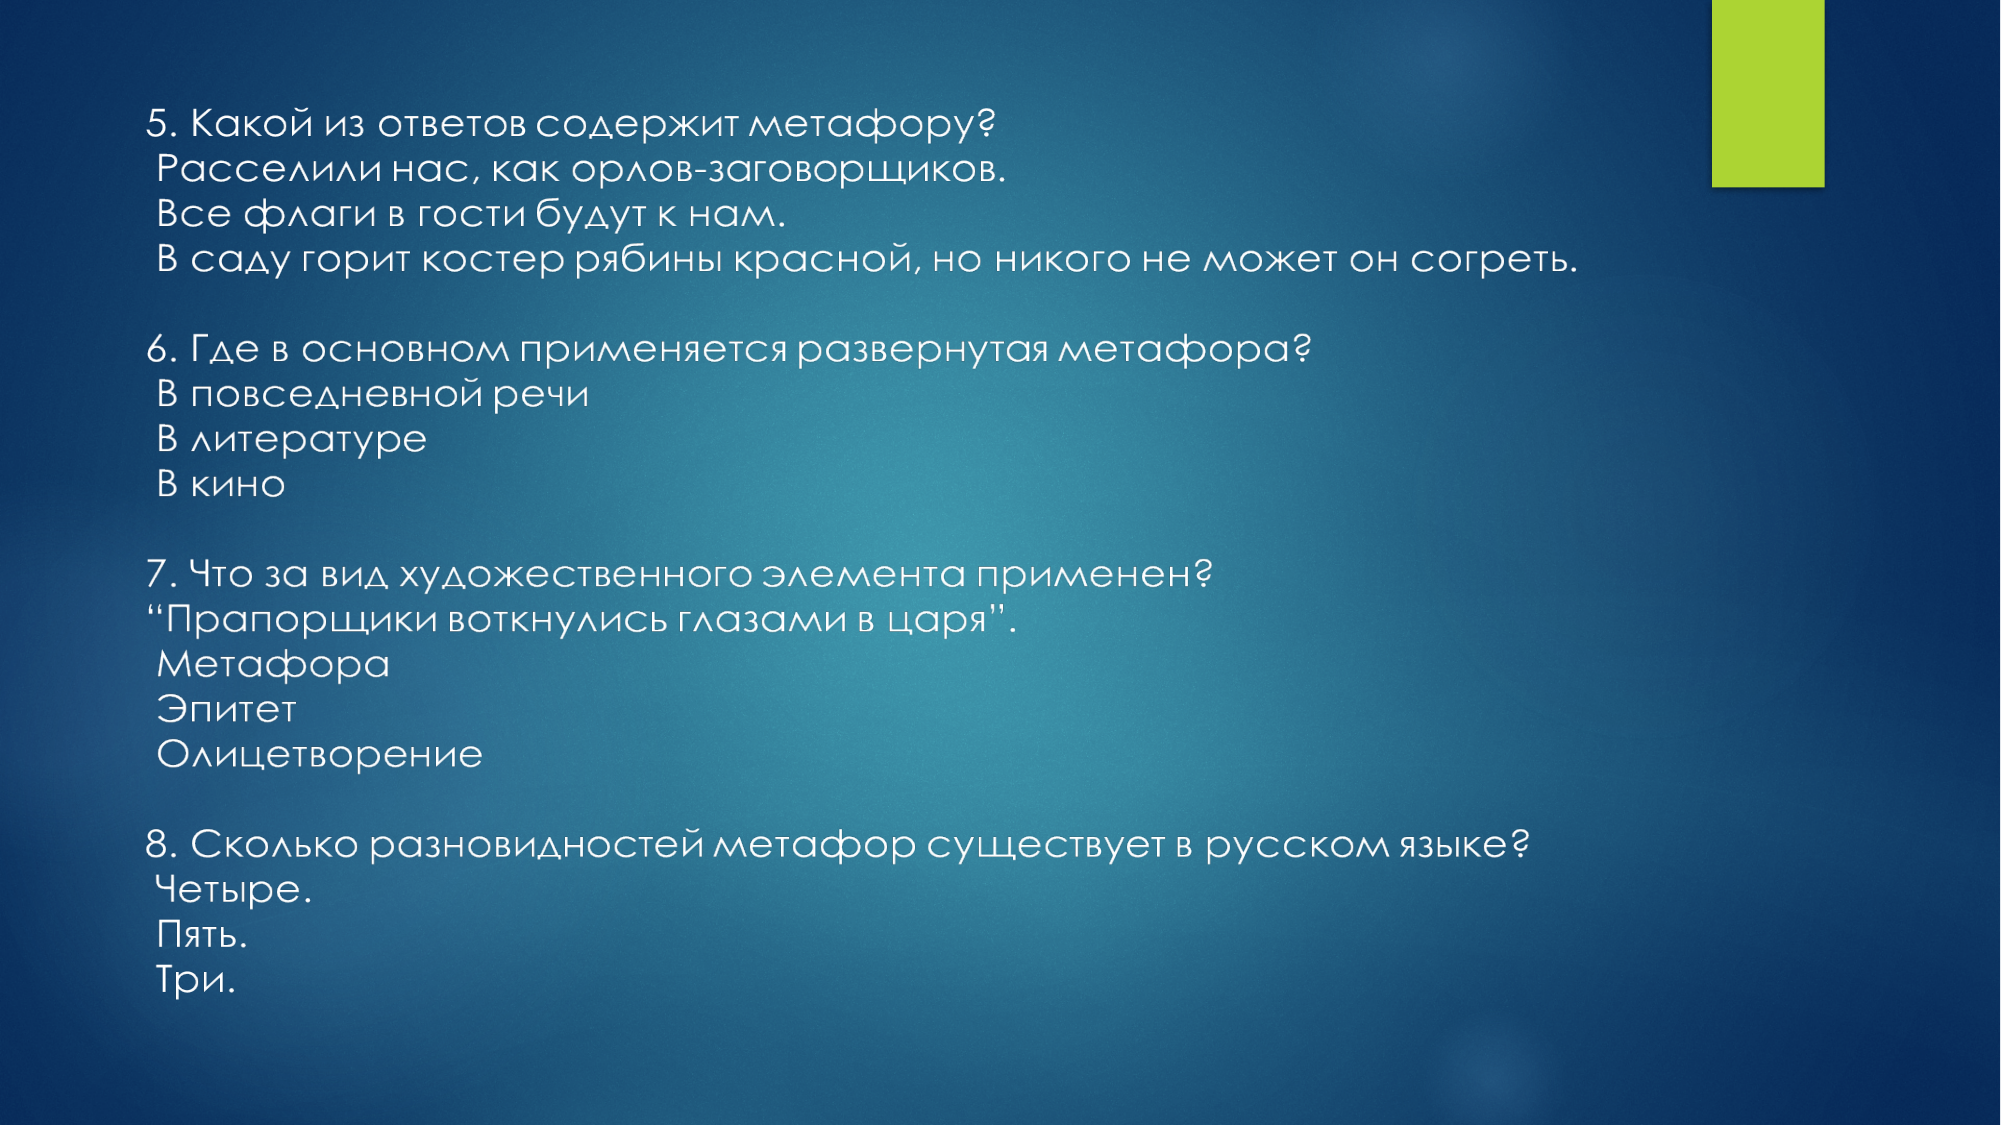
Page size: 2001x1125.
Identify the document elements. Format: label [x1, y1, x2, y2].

picture [0, 0, 1604, 1125]
